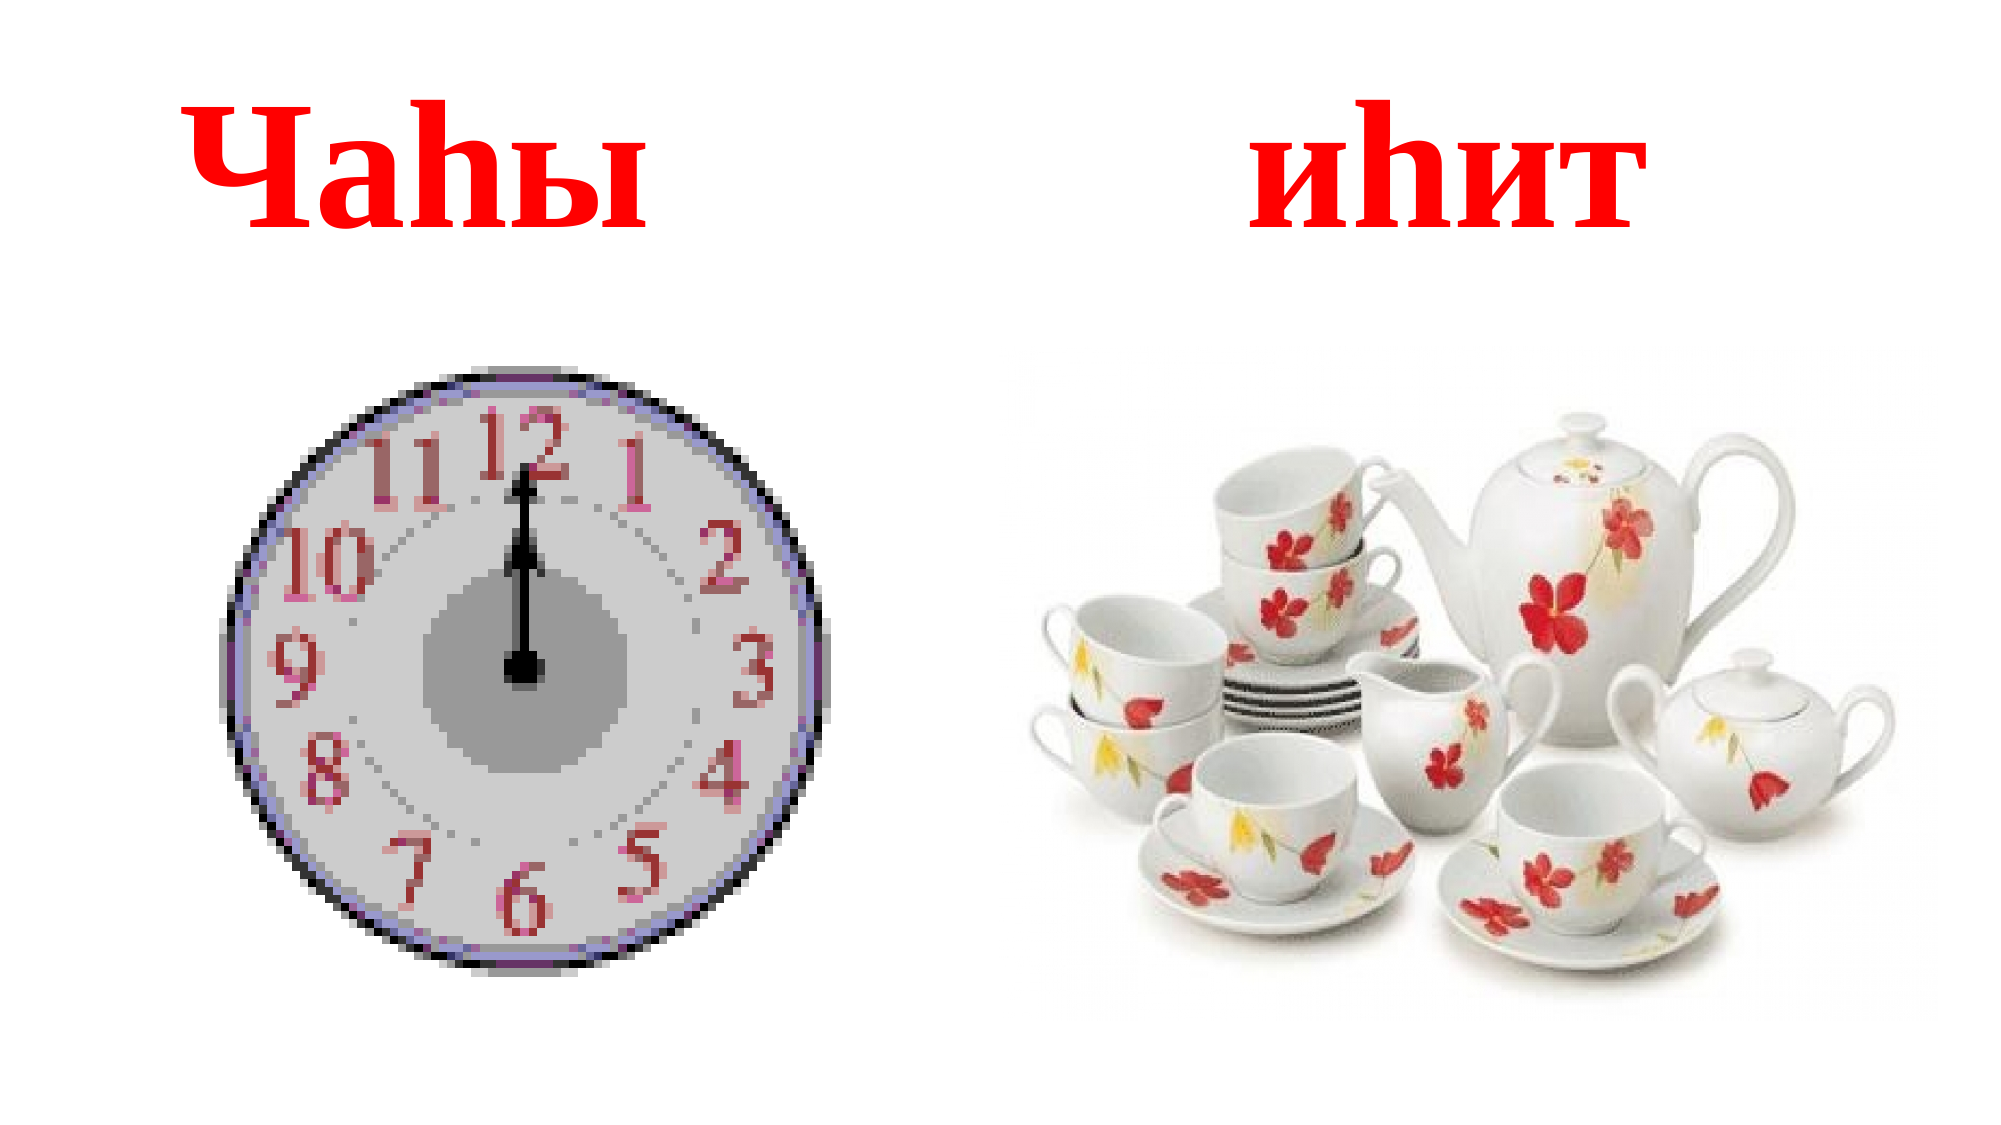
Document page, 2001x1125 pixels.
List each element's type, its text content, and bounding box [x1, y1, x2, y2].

title Чаhы иhит [27, 59, 1938, 278]
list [219, 366, 831, 977]
picture [999, 346, 1938, 1021]
